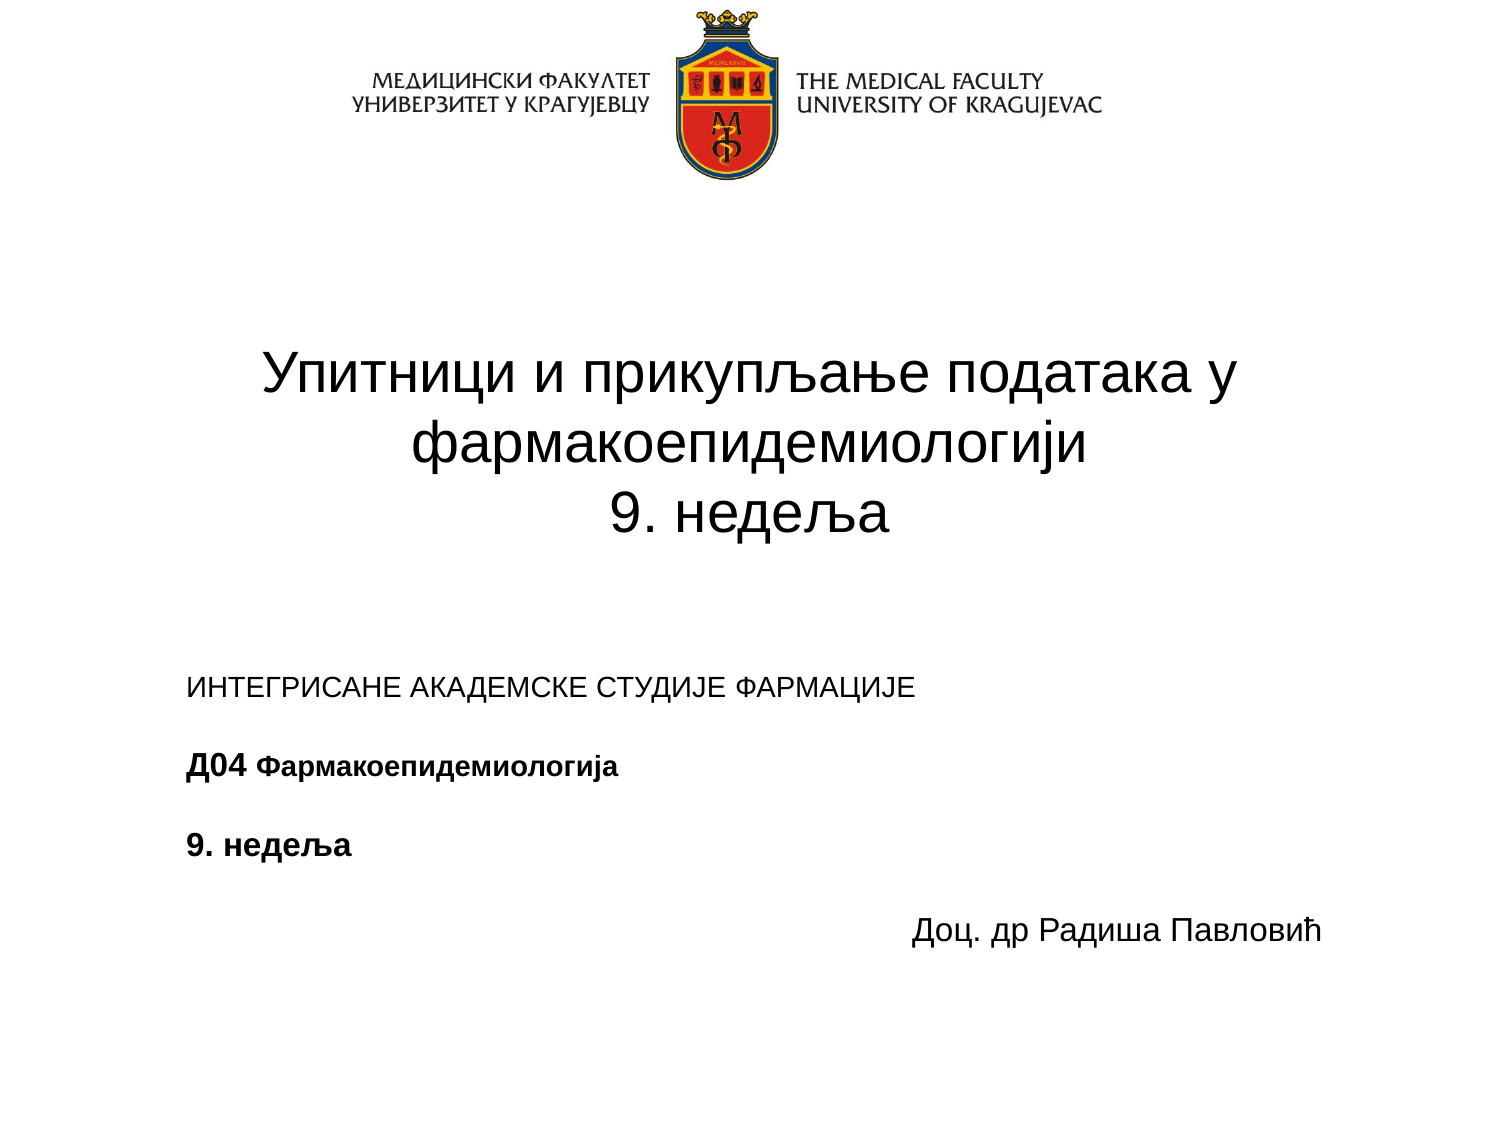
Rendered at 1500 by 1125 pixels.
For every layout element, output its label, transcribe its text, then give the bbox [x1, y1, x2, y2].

text_box ИНТЕГРИСАНЕ АКАДЕМСКЕ СТУДИЈЕ ФАРМАЦИЈЕ Д04 Фармакоепидемиологија 9. недеља Доц. др Радиша Павловић [171, 661, 1338, 1071]
picture [328, 0, 1125, 184]
title Упитници и прикупљање података у фармакоепидемиологији 9. недеља [112, 184, 1388, 634]
